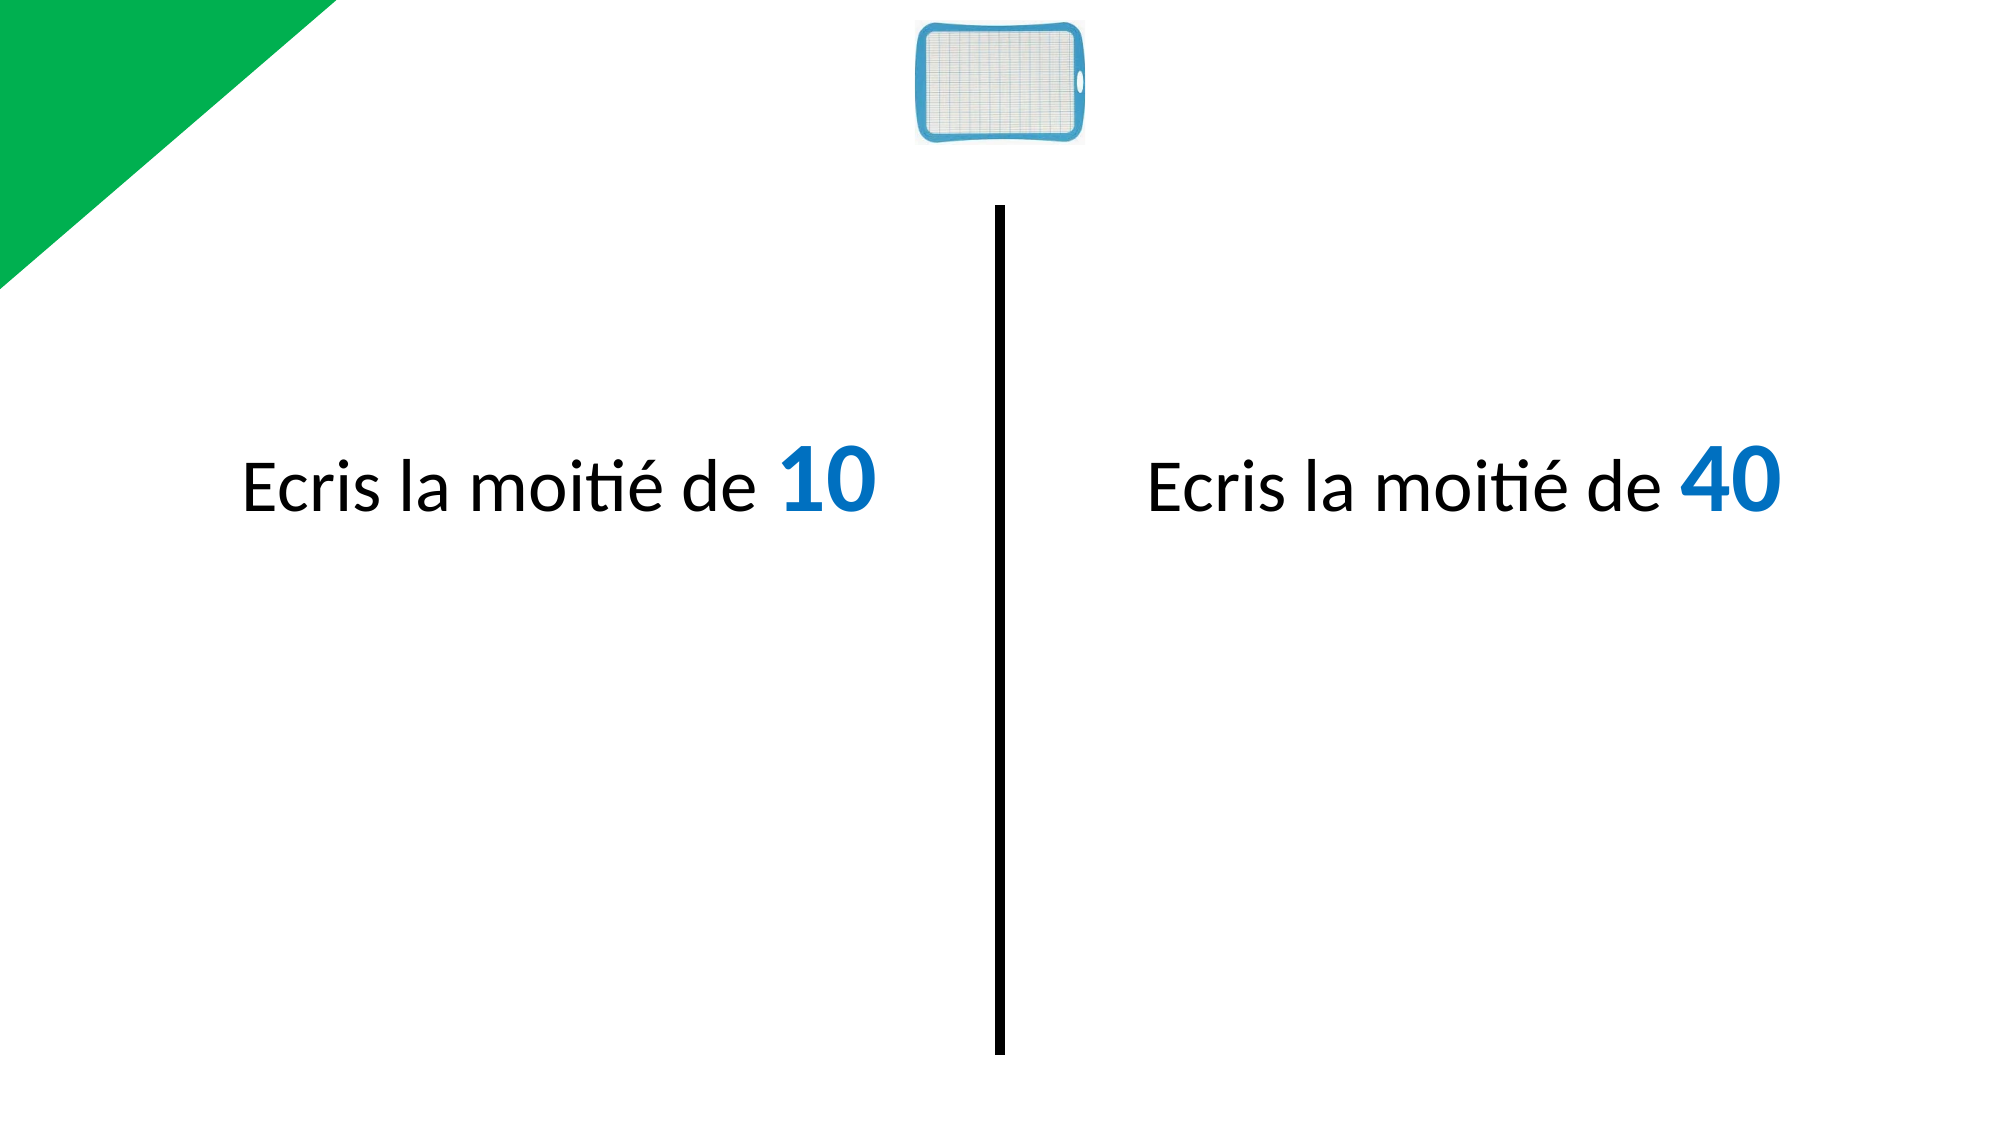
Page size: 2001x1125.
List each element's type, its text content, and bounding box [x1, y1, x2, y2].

picture [914, 20, 1086, 145]
text_box [0, 0, 337, 290]
text_box Ecris la moitié de 40 [1132, 404, 1819, 539]
text_box Ecris la moitié de 10 [227, 404, 915, 539]
